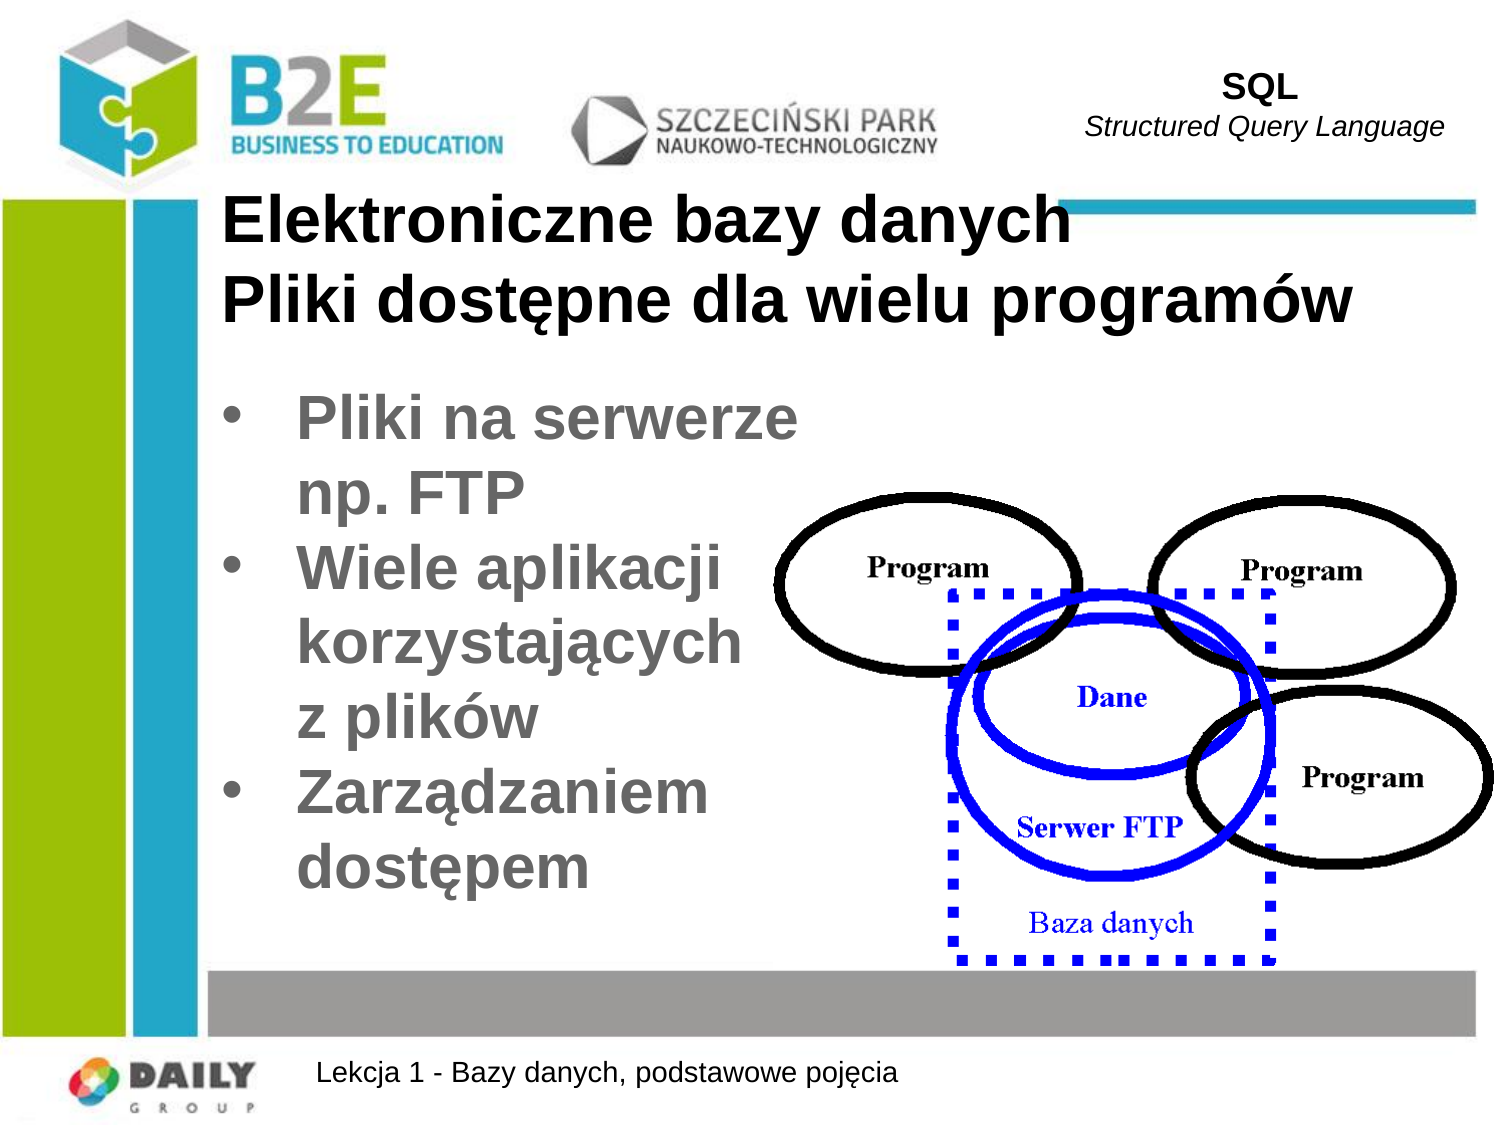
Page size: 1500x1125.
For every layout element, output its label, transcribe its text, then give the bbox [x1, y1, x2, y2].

text_box Lekcja 1 - Bazy danych, podstawowe pojęcia [301, 1046, 1034, 1096]
text_box SQL Structured Query Language [1069, 54, 1461, 150]
picture [0, 0, 1500, 1125]
subtitle Pliki na serwerze np. FTP Wiele aplikacji korzystających z plików Zarządzaniem dostępem [206, 361, 892, 965]
title Elektroniczne bazy danych Pliki dostępne dla wielu programów [206, 150, 1400, 352]
